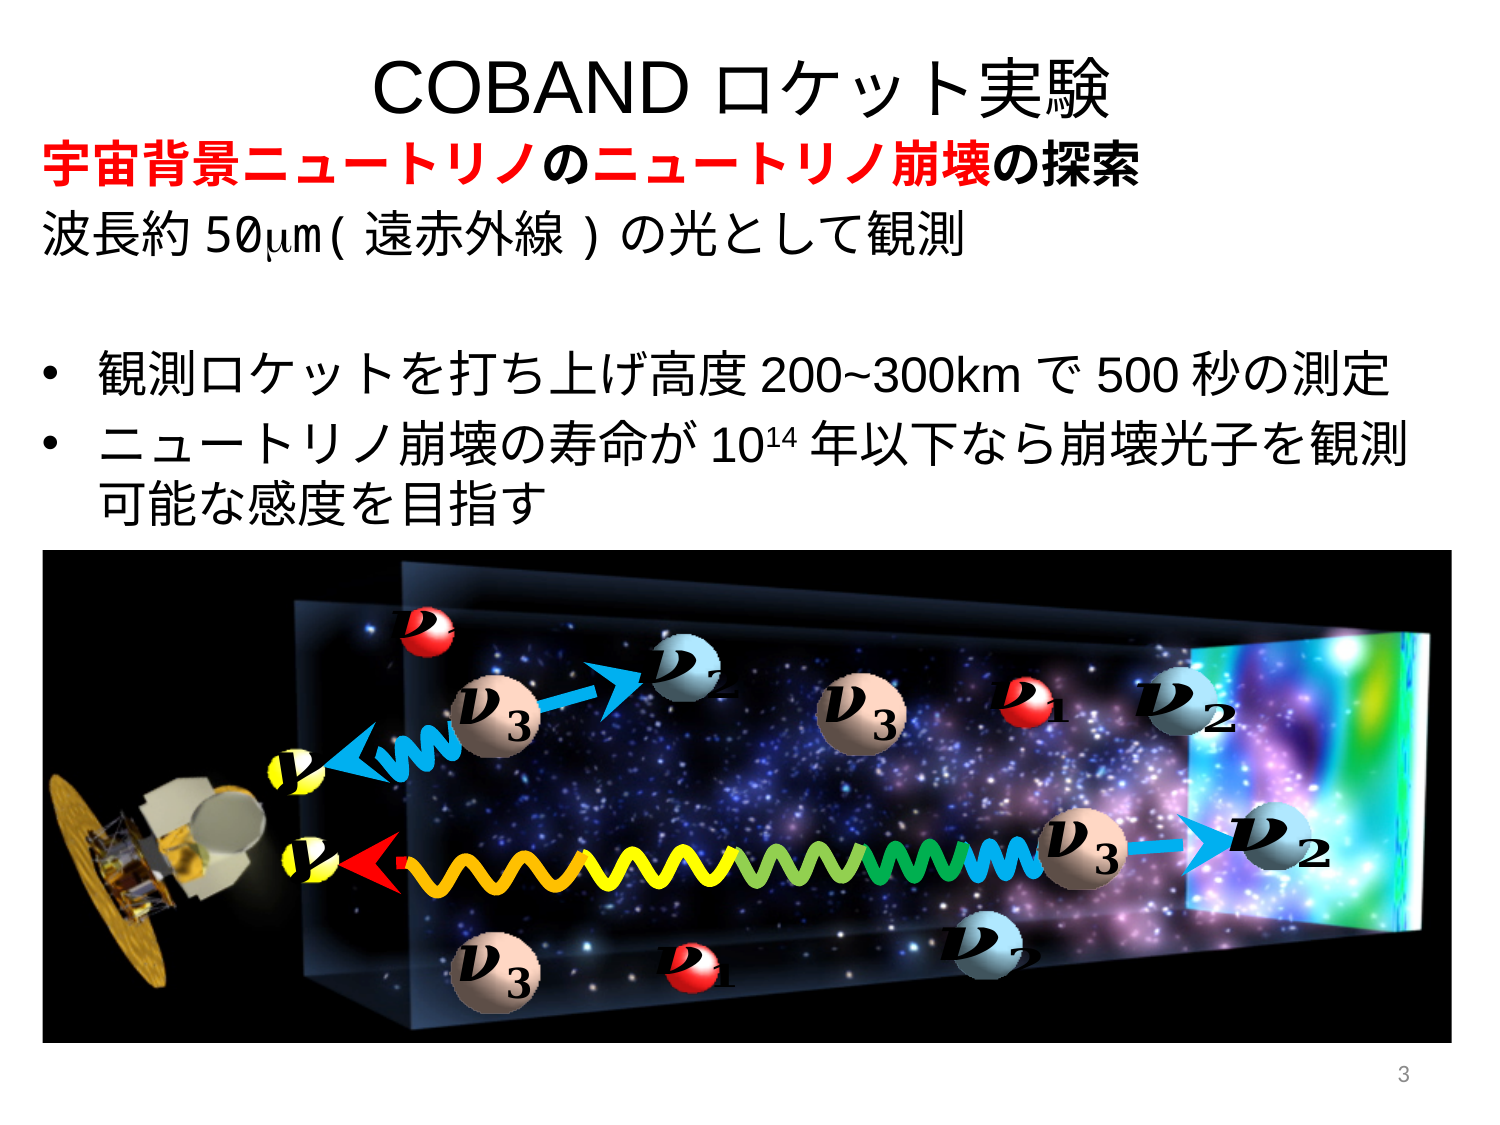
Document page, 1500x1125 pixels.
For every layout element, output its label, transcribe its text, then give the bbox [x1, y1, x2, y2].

slide_number 3 [1074, 1051, 1425, 1103]
list 宇宙背景ニュートリノのニュートリノ崩壊の探索 波長約50m(遠赤外線)の光として観測 観測ロケットを打ち上げ高度200~300kmで500秒の測定 ニュートリノ崩壊の寿命が1014年以下なら崩壊光子を観測可能な感度を目指す [26, 124, 1427, 544]
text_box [42, 550, 1452, 1043]
title COBANDロケット実験 [23, 15, 1459, 153]
